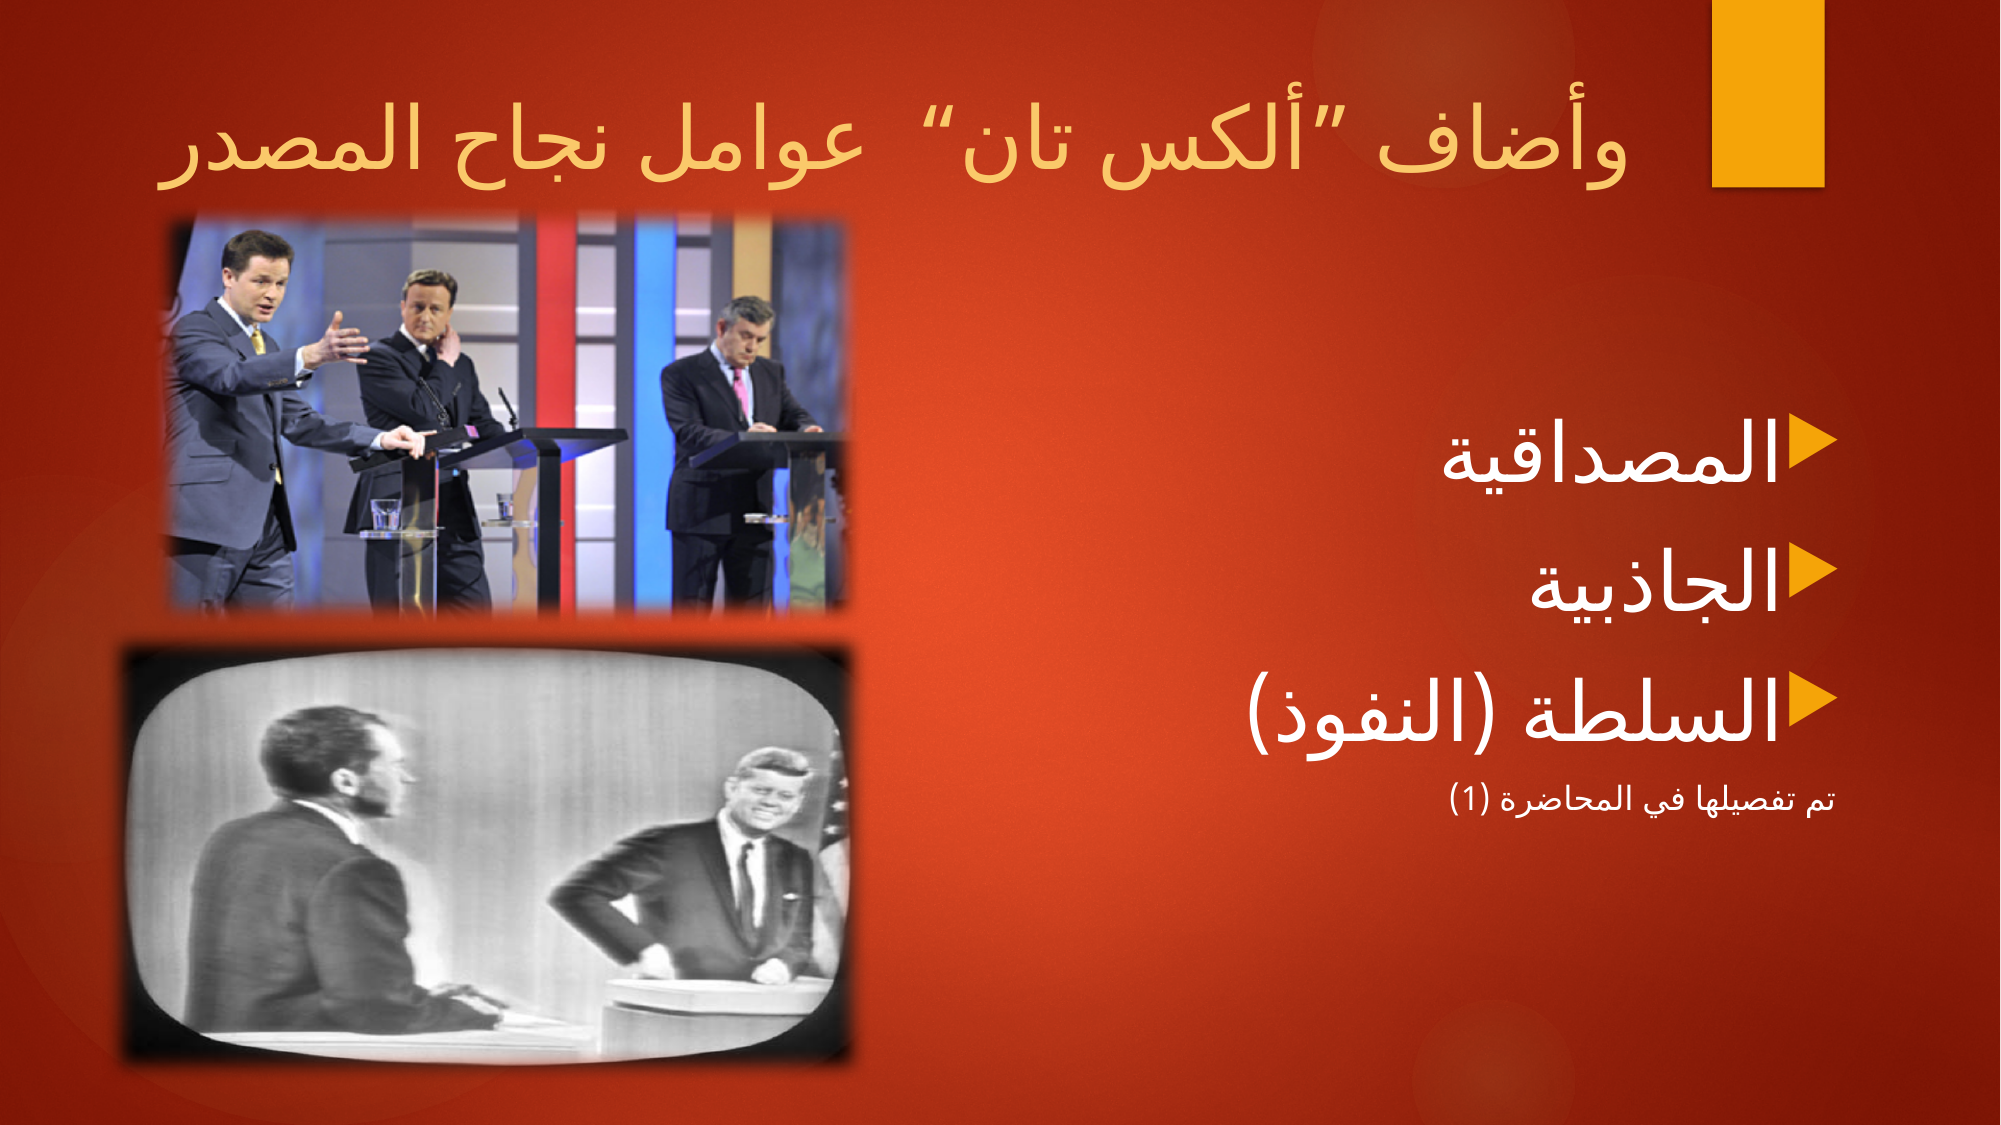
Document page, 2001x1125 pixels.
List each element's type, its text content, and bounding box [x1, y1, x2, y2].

title وأضاف ”ألكس تان“ عوامل نجاح المصدر [106, 74, 1649, 304]
list المصداقية الجاذبية السلطة (النفوذ) تم تفصيلها في المحاضرة (1) [869, 262, 1861, 952]
picture [101, 202, 870, 1083]
